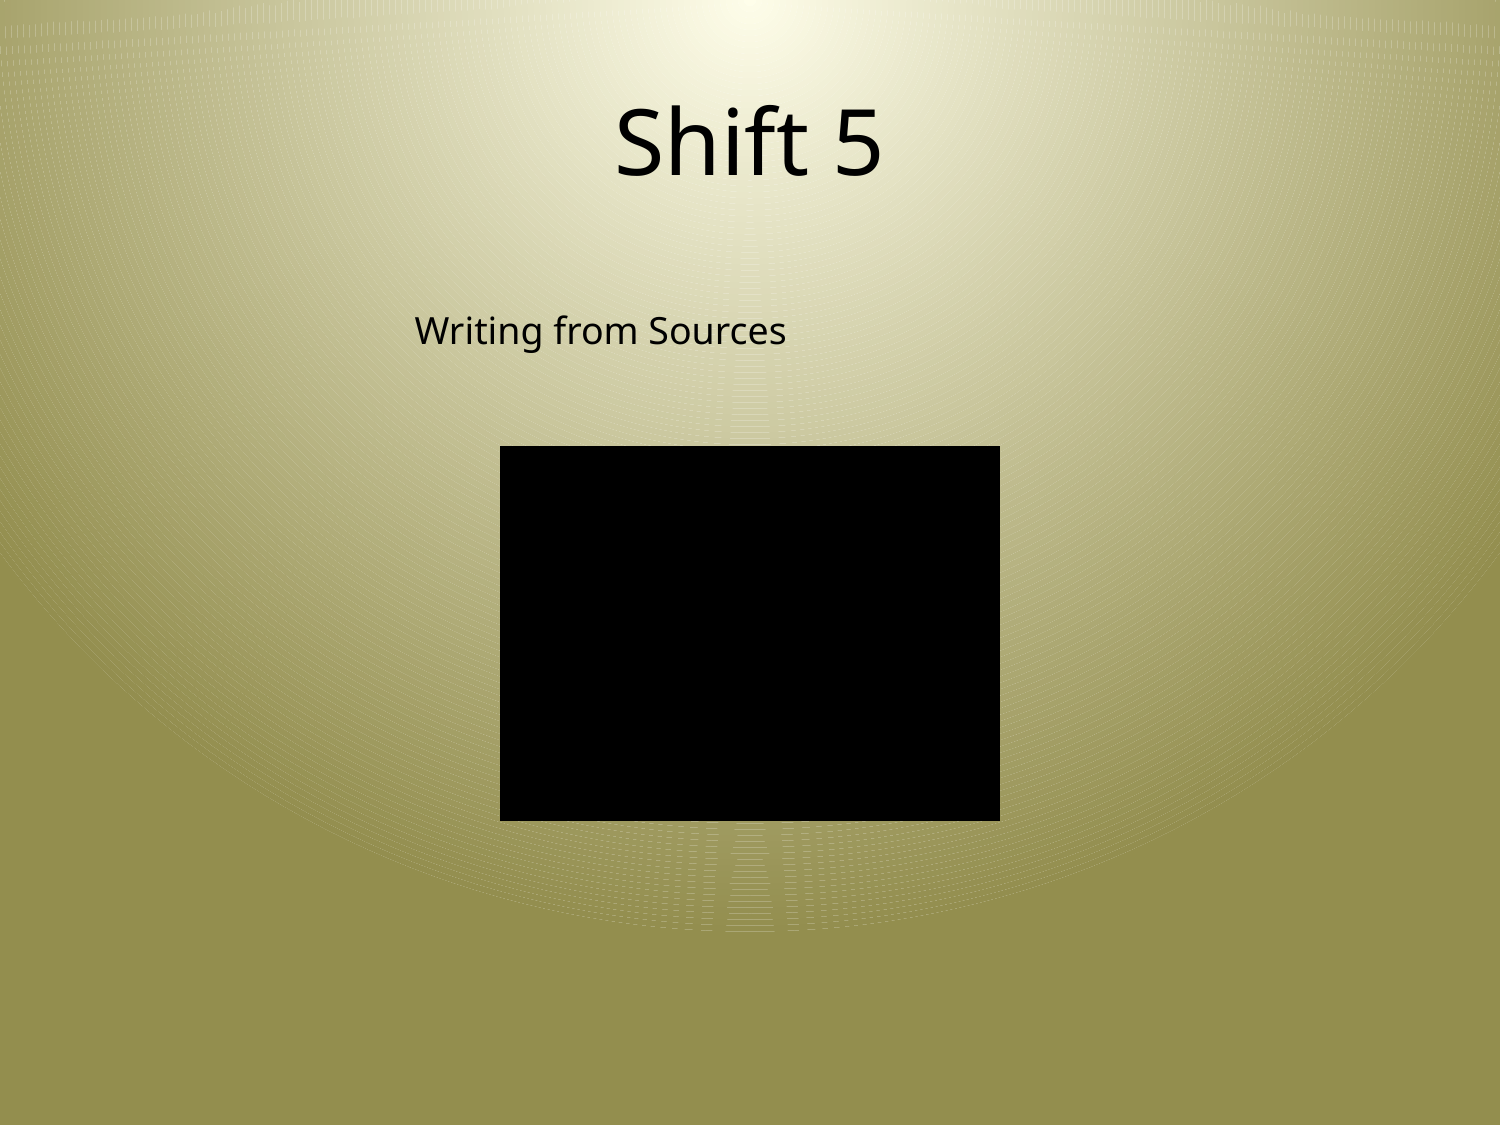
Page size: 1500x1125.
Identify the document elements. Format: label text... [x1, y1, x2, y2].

title Shift 5 [75, 45, 1425, 233]
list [499, 445, 1001, 822]
text_box Writing from Sources [399, 299, 1063, 360]
